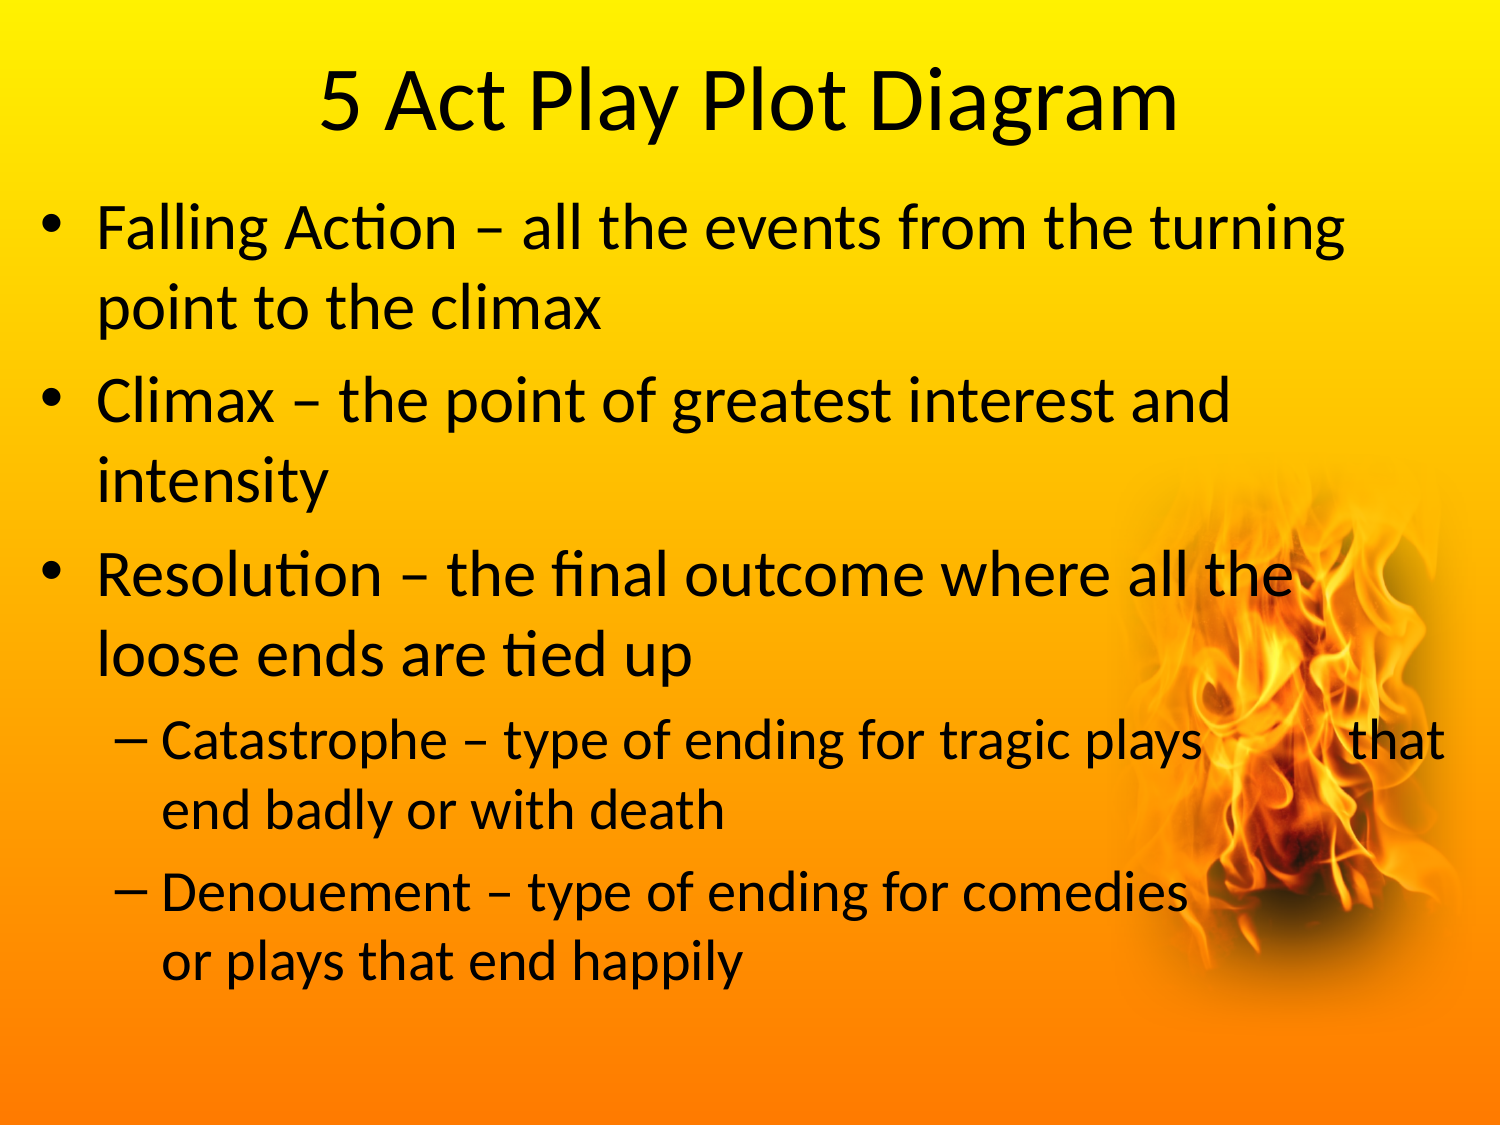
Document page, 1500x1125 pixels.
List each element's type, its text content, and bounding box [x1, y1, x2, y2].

list Falling Action – all the events from the turning point to the climax Climax – the point of greatest interest and intensity Resolution – the final outcome where all the loose ends are tied up Catastrophe – type of ending for tragic plays that end badly or with death Denouement – type of ending for comedies or plays that end happily [24, 174, 1463, 1075]
title 5 Act Play Plot Diagram [75, 24, 1425, 163]
